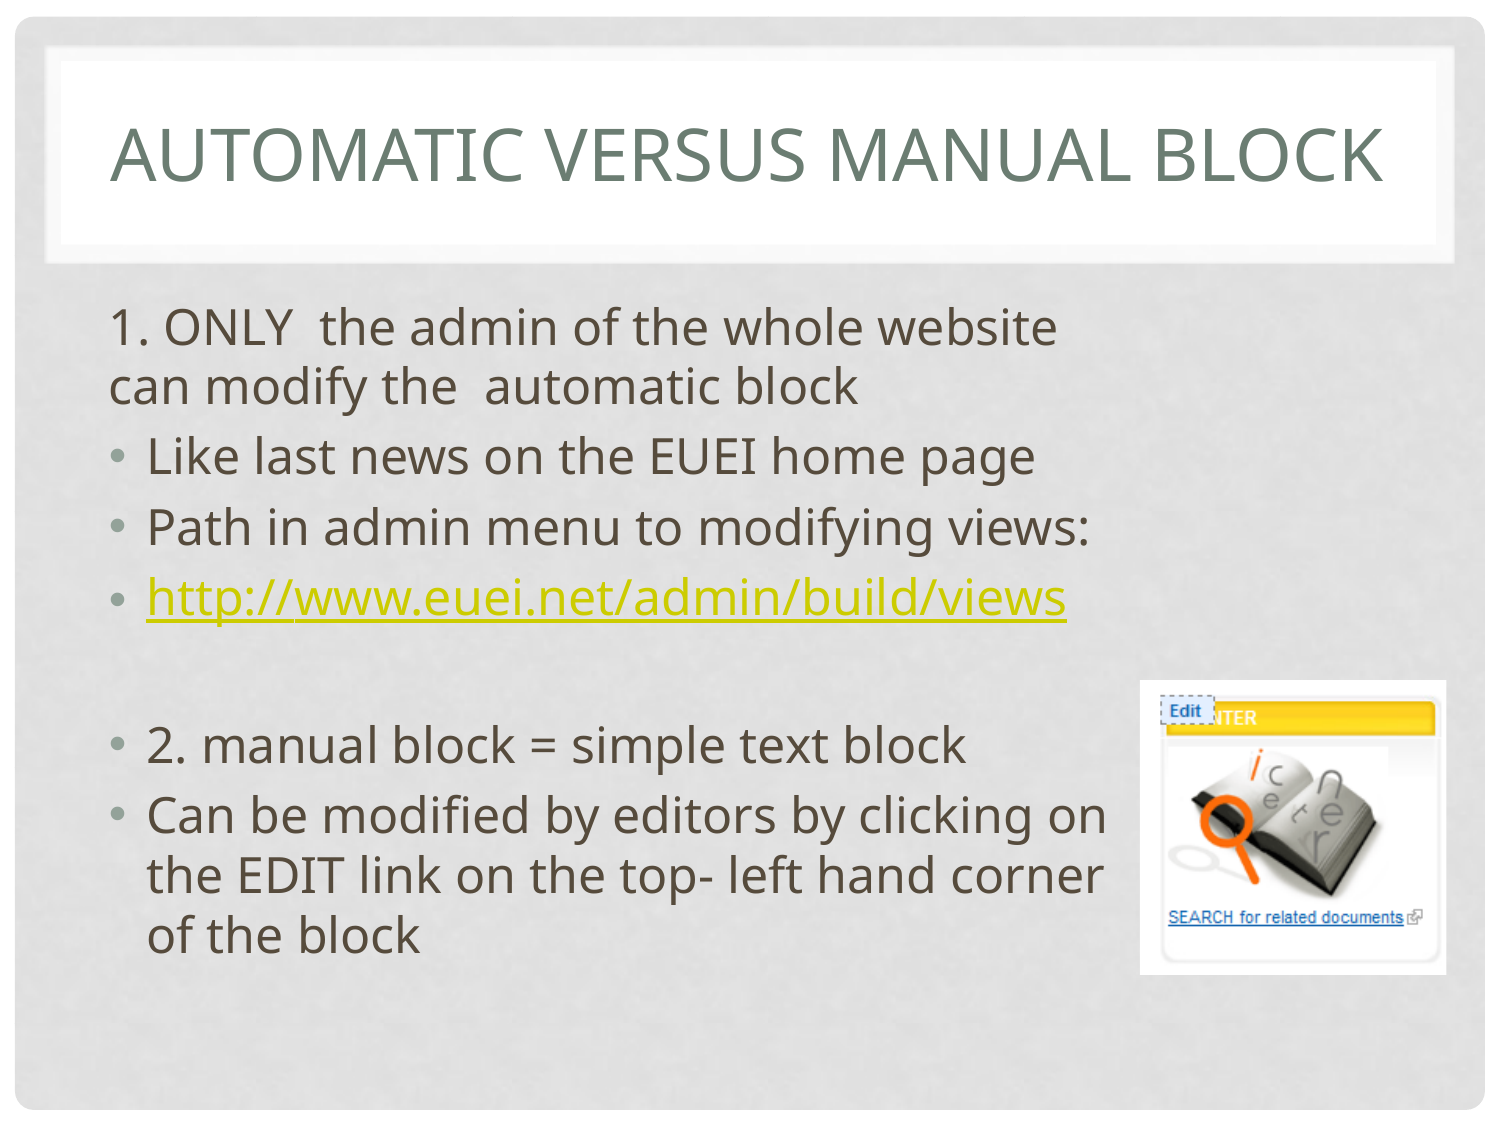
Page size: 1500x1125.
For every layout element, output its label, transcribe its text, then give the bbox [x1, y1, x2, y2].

picture [1139, 680, 1447, 975]
title Automatic versus manual block [69, 66, 1425, 238]
list 1. ONLY the admin of the whole website can modify the automatic block Like last news on the EUEI home page Path in admin menu to modifying views: http://www.euei.net/admin/build/views 2. manual block = simple text block Can be modified by editors by clicking on the EDIT link on the top- left hand corner of the block [75, 287, 1176, 1000]
